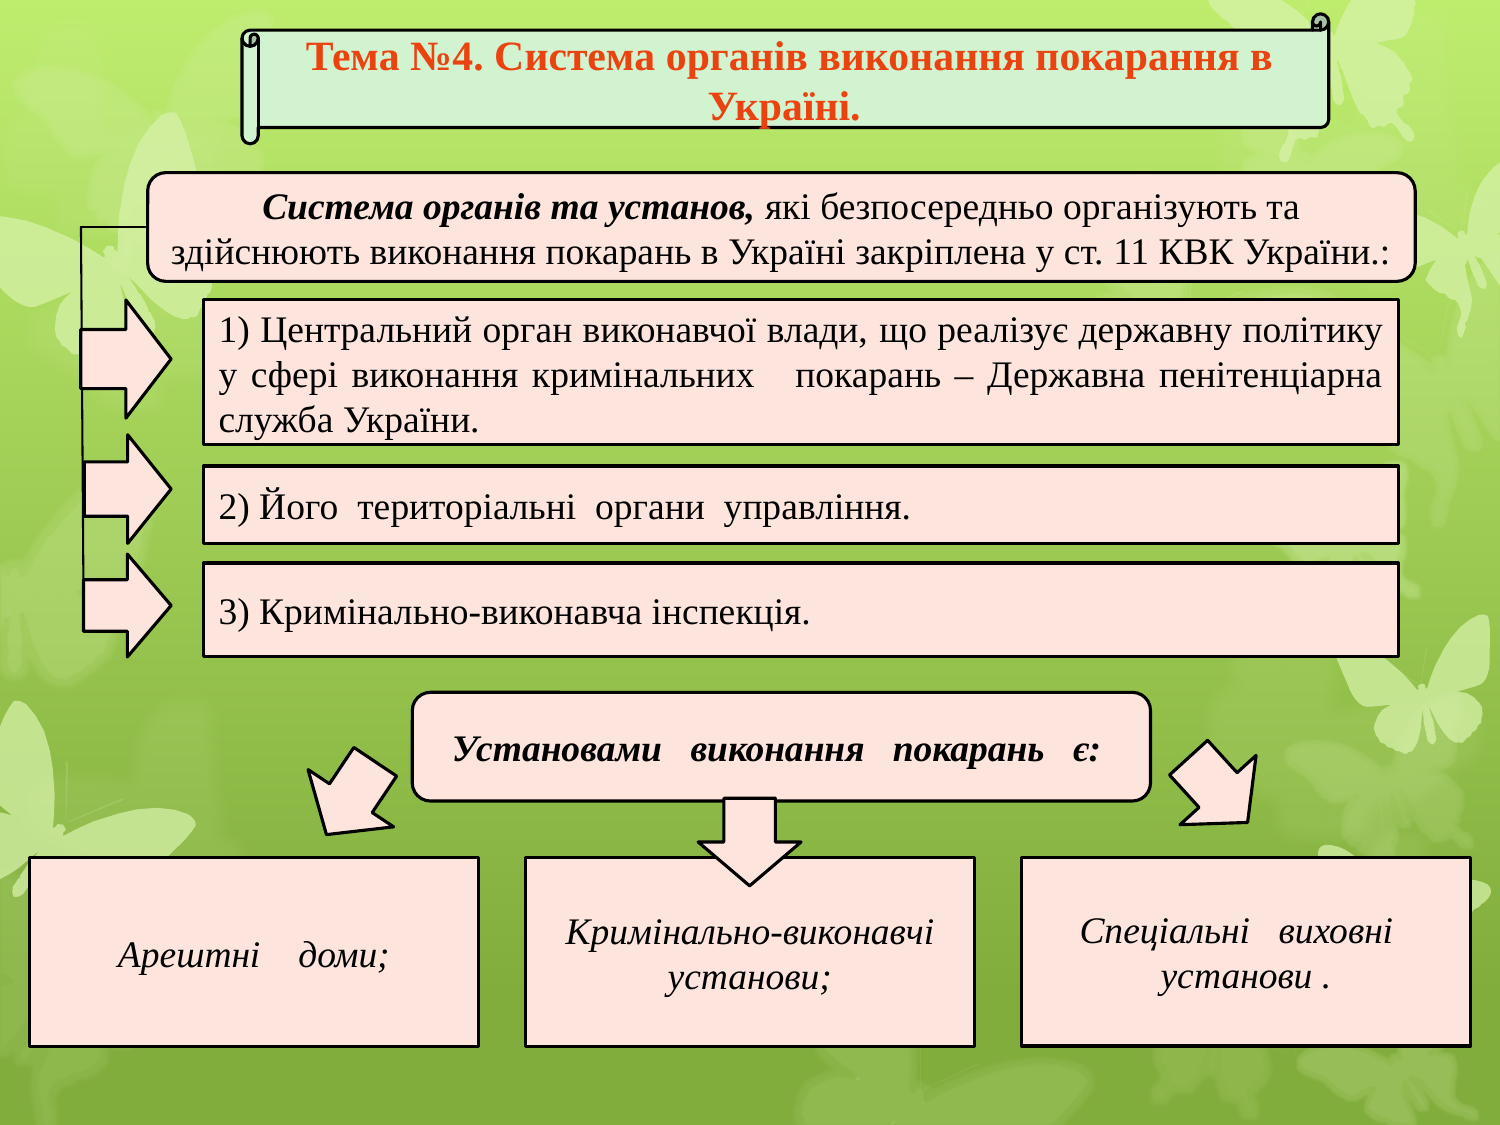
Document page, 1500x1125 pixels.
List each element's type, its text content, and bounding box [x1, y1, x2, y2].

text_box Тема №4. Система органів виконання покарання в Україні. [240, 12, 1331, 146]
text_box Спеціальні виховні установи . [1020, 856, 1472, 1048]
text_box [306, 746, 398, 837]
text_box 1) Центральний орган виконавчої влади, що реалізує державну політику у сфері виконання кримінальних покарань – Державна пенітенціарна служба України. [202, 298, 1400, 446]
text_box Арештні доми; [28, 856, 480, 1048]
text_box [89, 433, 173, 545]
text_box [1168, 739, 1258, 827]
text_box 3) Кримінально-виконавча інспекція. [202, 561, 1400, 658]
text_box [89, 298, 173, 420]
text_box Кримінально-виконавчі установи; [524, 856, 976, 1048]
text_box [80, 235, 85, 606]
text_box Установами виконання покарань є: [410, 690, 1153, 803]
text_box [81, 552, 173, 659]
text_box 2) Його територіальні органи управління. [202, 464, 1400, 545]
text_box [696, 796, 803, 888]
text_box Система органів та установ, які безпосередньо організують та здійснюють виконання покарань в Україні закріплена у ст. 11 КВК України.: [146, 171, 1417, 283]
